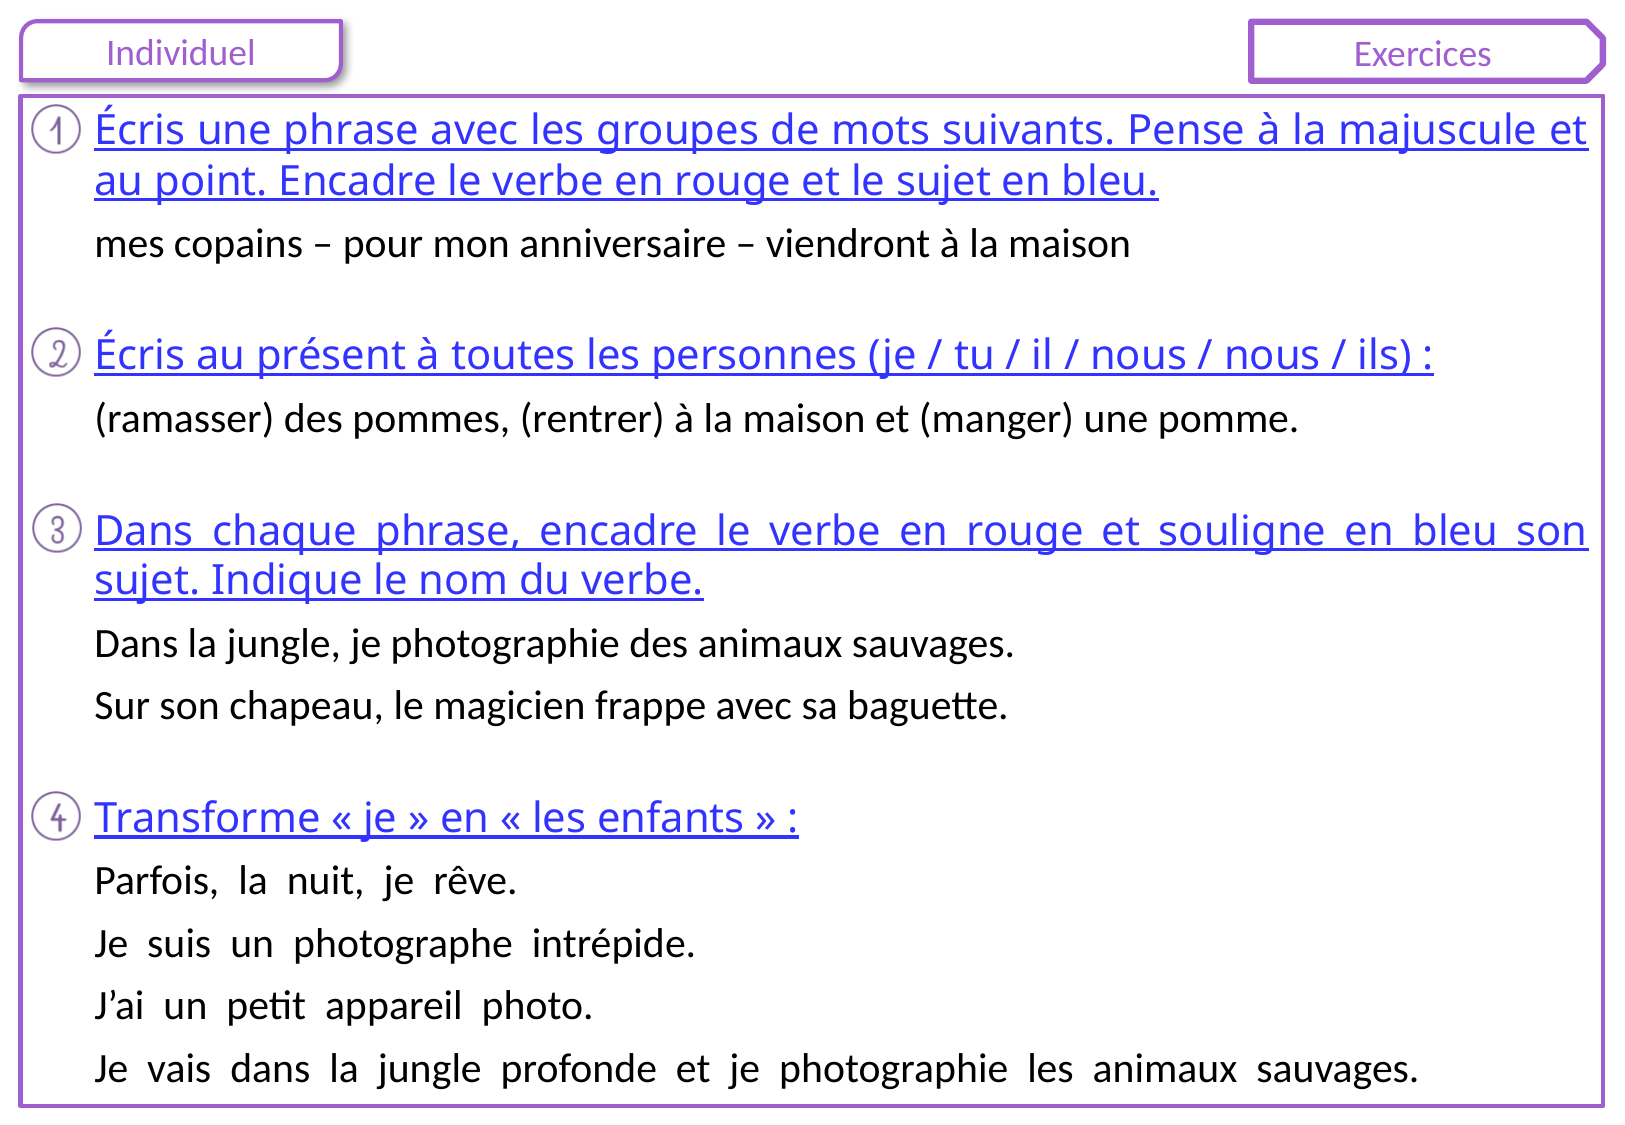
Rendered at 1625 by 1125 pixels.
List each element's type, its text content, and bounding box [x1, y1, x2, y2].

list Écris une phrase avec les groupes de mots suivants. Pense à la majuscule et au point. Encadre le verbe en rouge et le sujet en bleu. mes copains – pour mon anniversaire – viendront à la maison Écris au présent à toutes les personnes (je / tu / il / nous / nous / ils) : (ramasser) des pommes, (rentrer) à la maison et (manger) une pomme. Dans chaque phrase, encadre le verbe en rouge et souligne en bleu son sujet. Indique le nom du verbe. Dans la jungle, je photographie des animaux sauvages. Sur son chapeau, le magicien frappe avec sa baguette. Transforme « je » en « les enfants » : Parfois, la nuit, je rêve. Je suis un photographe intrépide. J’ai un petit appareil photo. Je vais dans la jungle profonde et je photographie les animaux sauvages. [18, 94, 1605, 1108]
picture [21, 493, 99, 591]
picture [20, 95, 98, 193]
picture [20, 782, 98, 879]
picture [20, 318, 98, 416]
